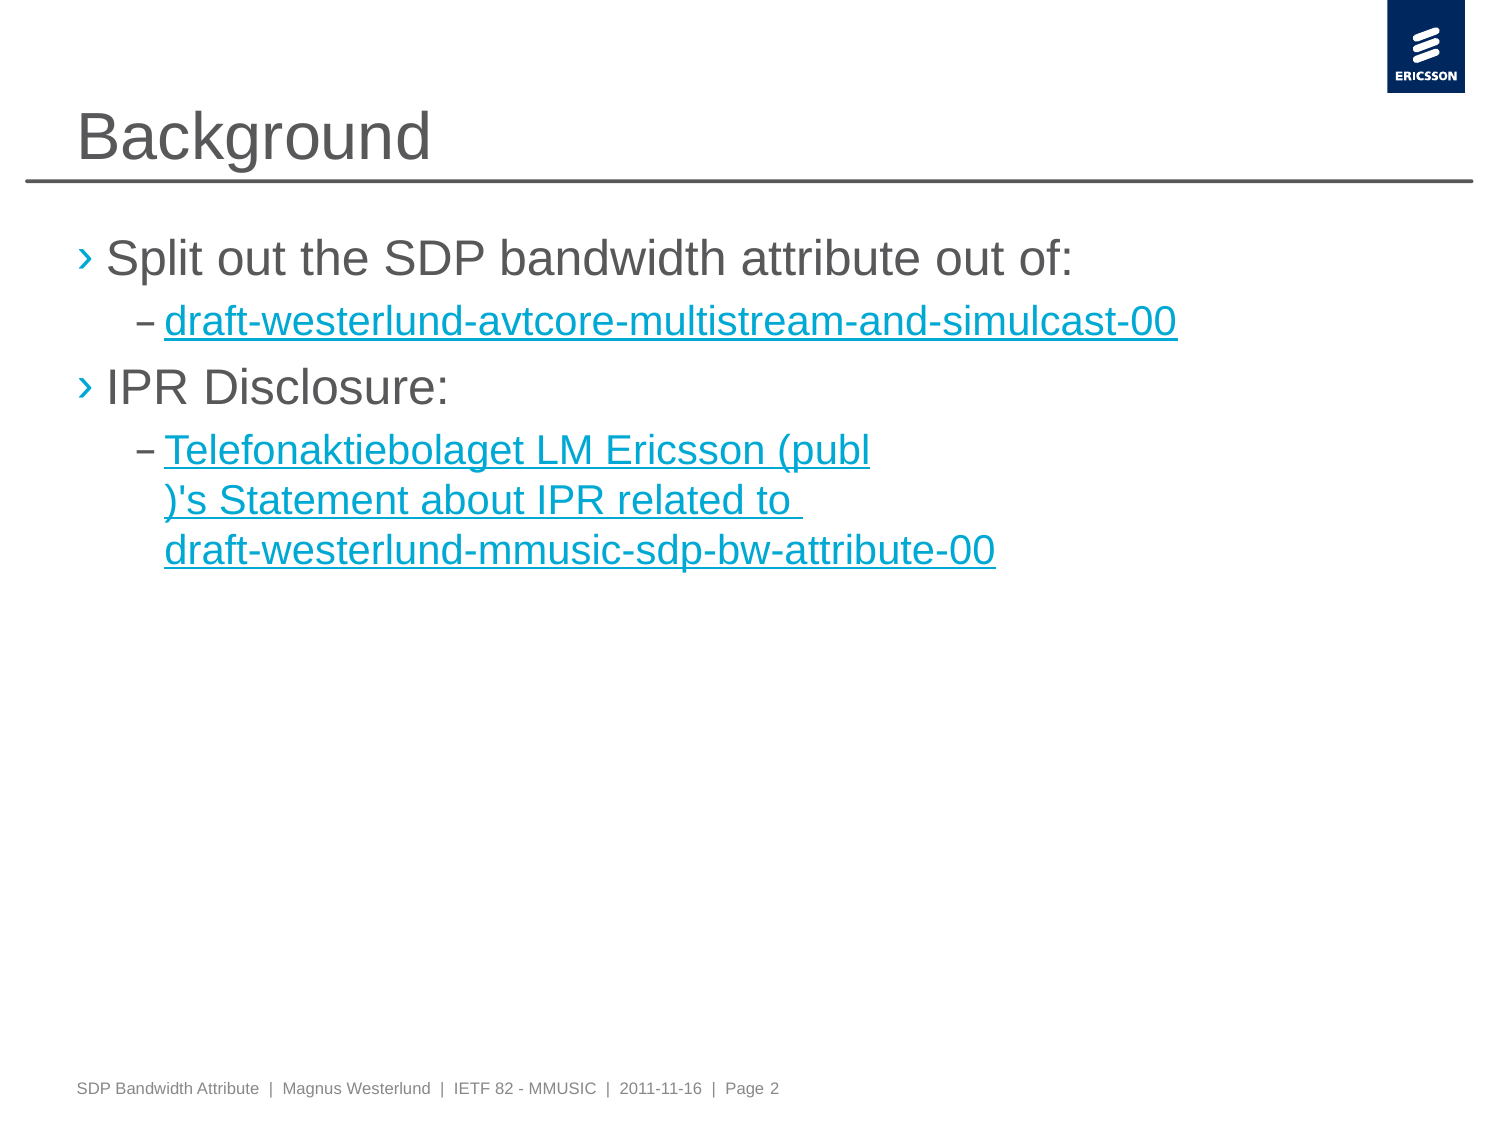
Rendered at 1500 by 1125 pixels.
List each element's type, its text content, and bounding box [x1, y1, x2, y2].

list Split out the SDP bandwidth attribute out of: draft-westerlund-avtcore-multistream-and-simulcast-00 IPR Disclosure: Telefonaktiebolaget LM Ericsson (publ)'s Statement about IPR related to draft-westerlund-mmusic-sdp-bw-attribute-00 [64, 225, 1436, 929]
title Background [64, 91, 1349, 173]
